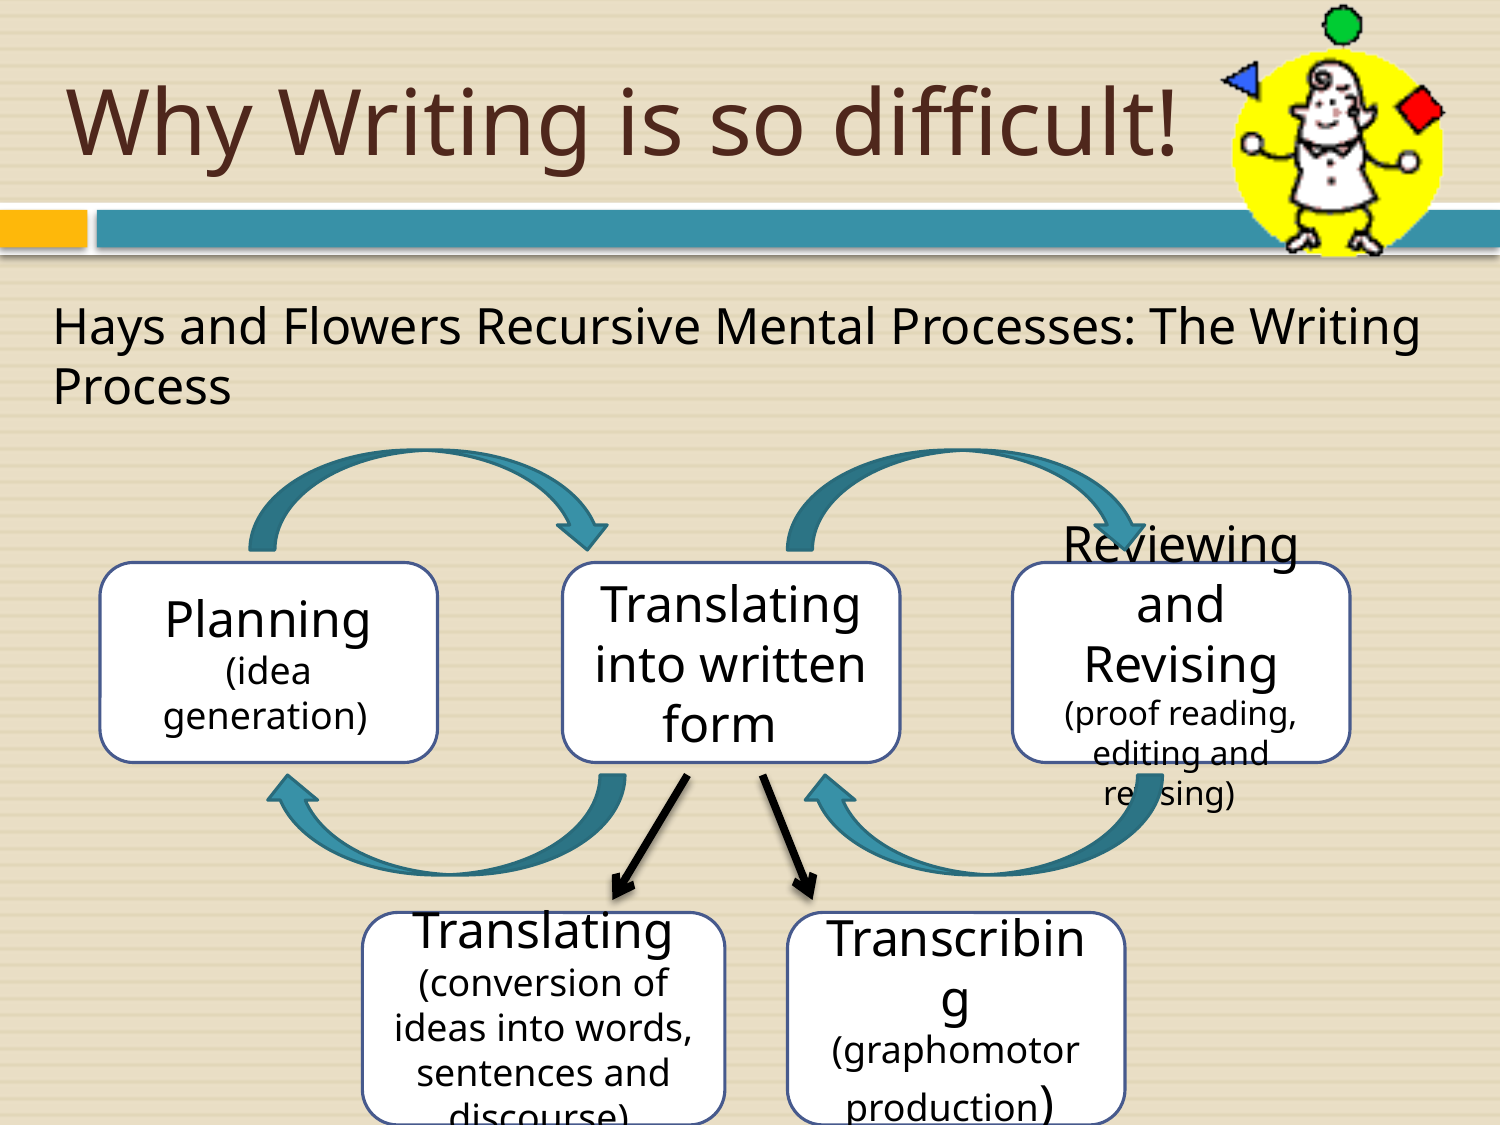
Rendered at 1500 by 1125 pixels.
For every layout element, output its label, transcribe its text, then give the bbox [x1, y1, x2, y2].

text_box Reviewing and Revising (proof reading, editing and revising) [1010, 560, 1352, 765]
title Why Writing is so difficult! [49, 37, 1206, 201]
text_box [248, 448, 609, 552]
text_box [266, 773, 615, 877]
text_box Transcribing (graphomotor production) [785, 910, 1127, 1125]
text_box Hays and Flowers Recursive Mental Processes: The Writing Process [37, 287, 1475, 423]
text_box [785, 448, 1147, 552]
text_box Translating (conversion of ideas into words, sentences and discourse) [360, 910, 727, 1125]
text_box Planning (idea generation) [98, 560, 440, 765]
text_box Translating into written form [560, 560, 902, 765]
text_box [612, 774, 688, 901]
picture [1212, 0, 1457, 265]
text_box [816, 773, 1165, 877]
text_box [762, 774, 813, 901]
